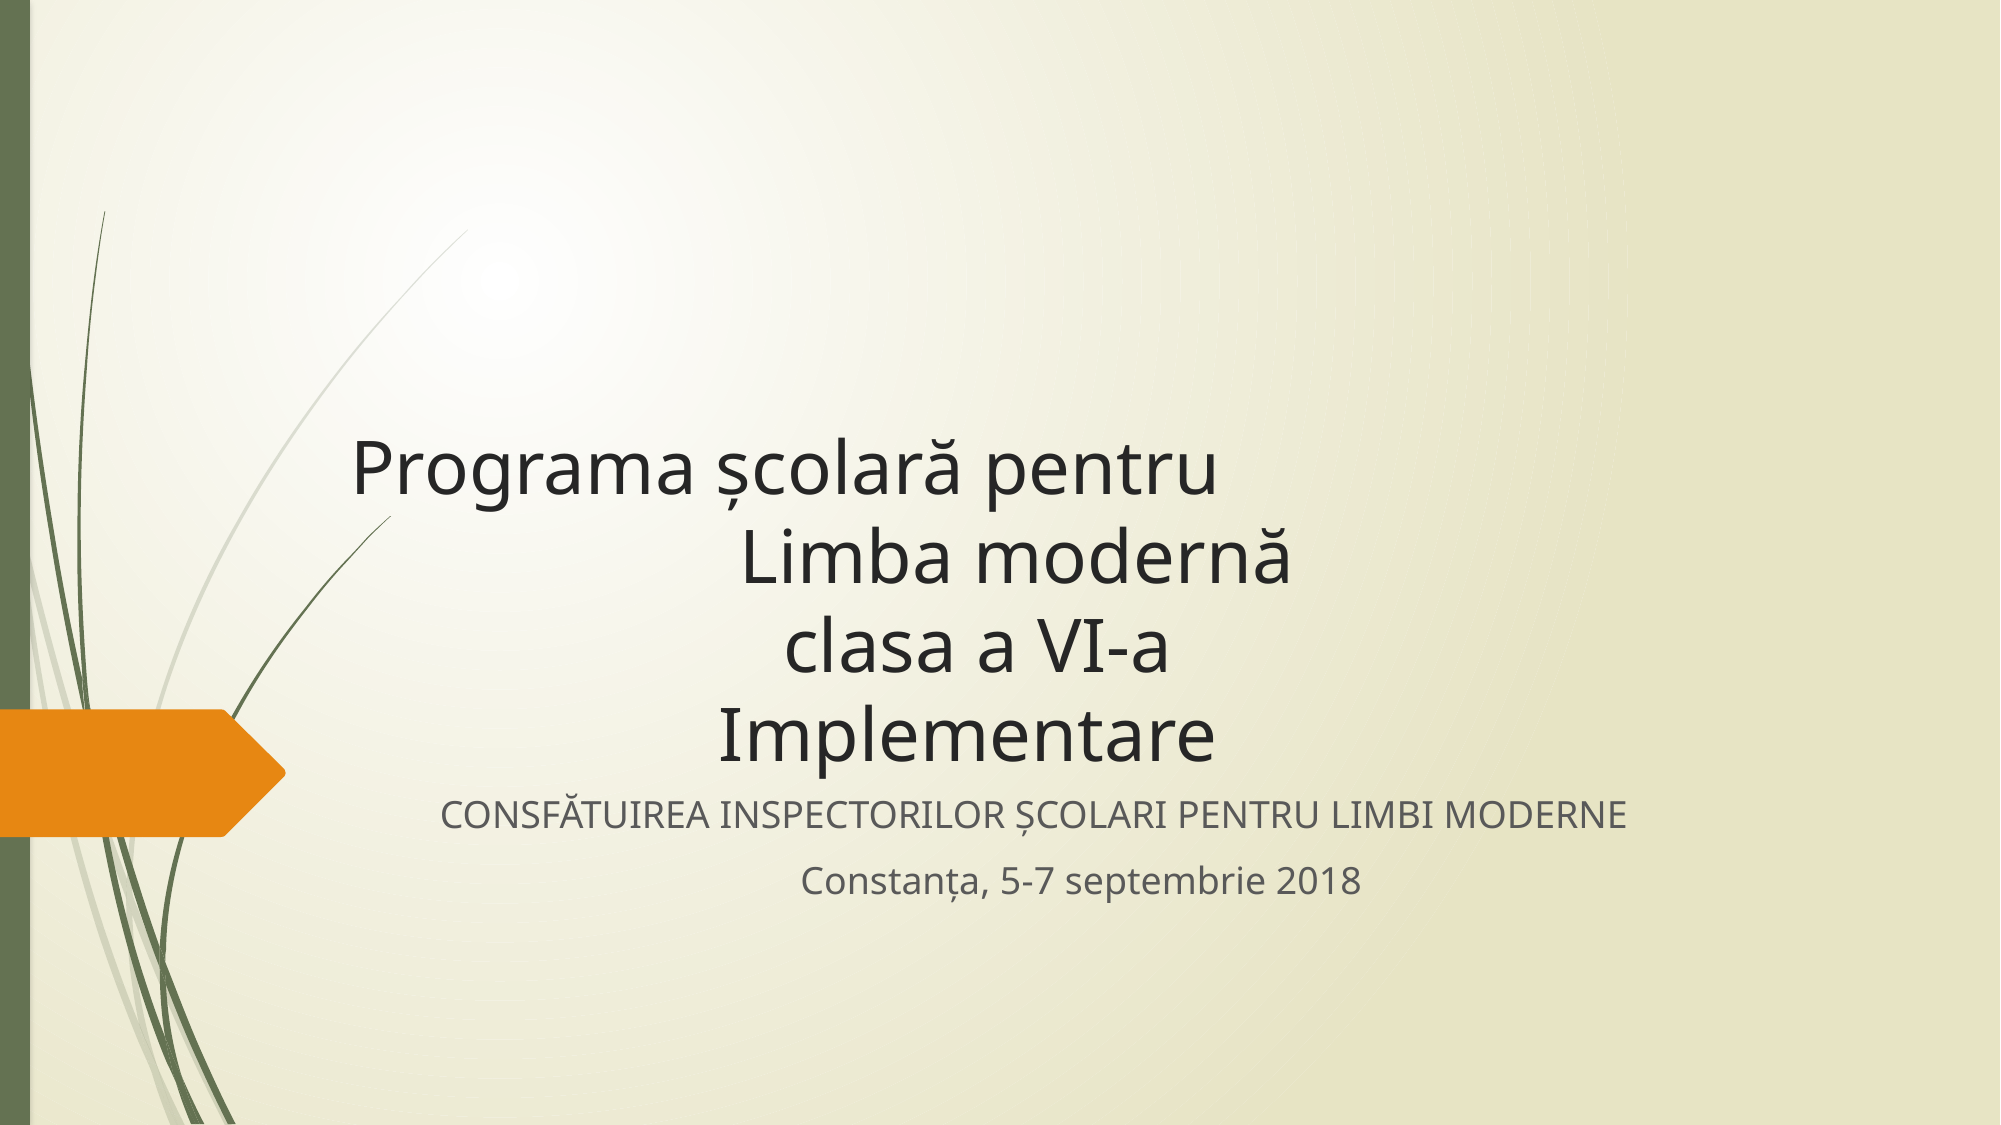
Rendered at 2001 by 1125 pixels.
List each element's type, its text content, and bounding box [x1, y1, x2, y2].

subtitle CONSFĂTUIREA INSPECTORILOR ȘCOLARI PENTRU LIMBI MODERNE Constanța, 5-7 septembrie 2018 [424, 783, 1888, 969]
title Programa școlară pentru Limba modernă clasa a VI-a Implementare [331, 412, 1606, 784]
